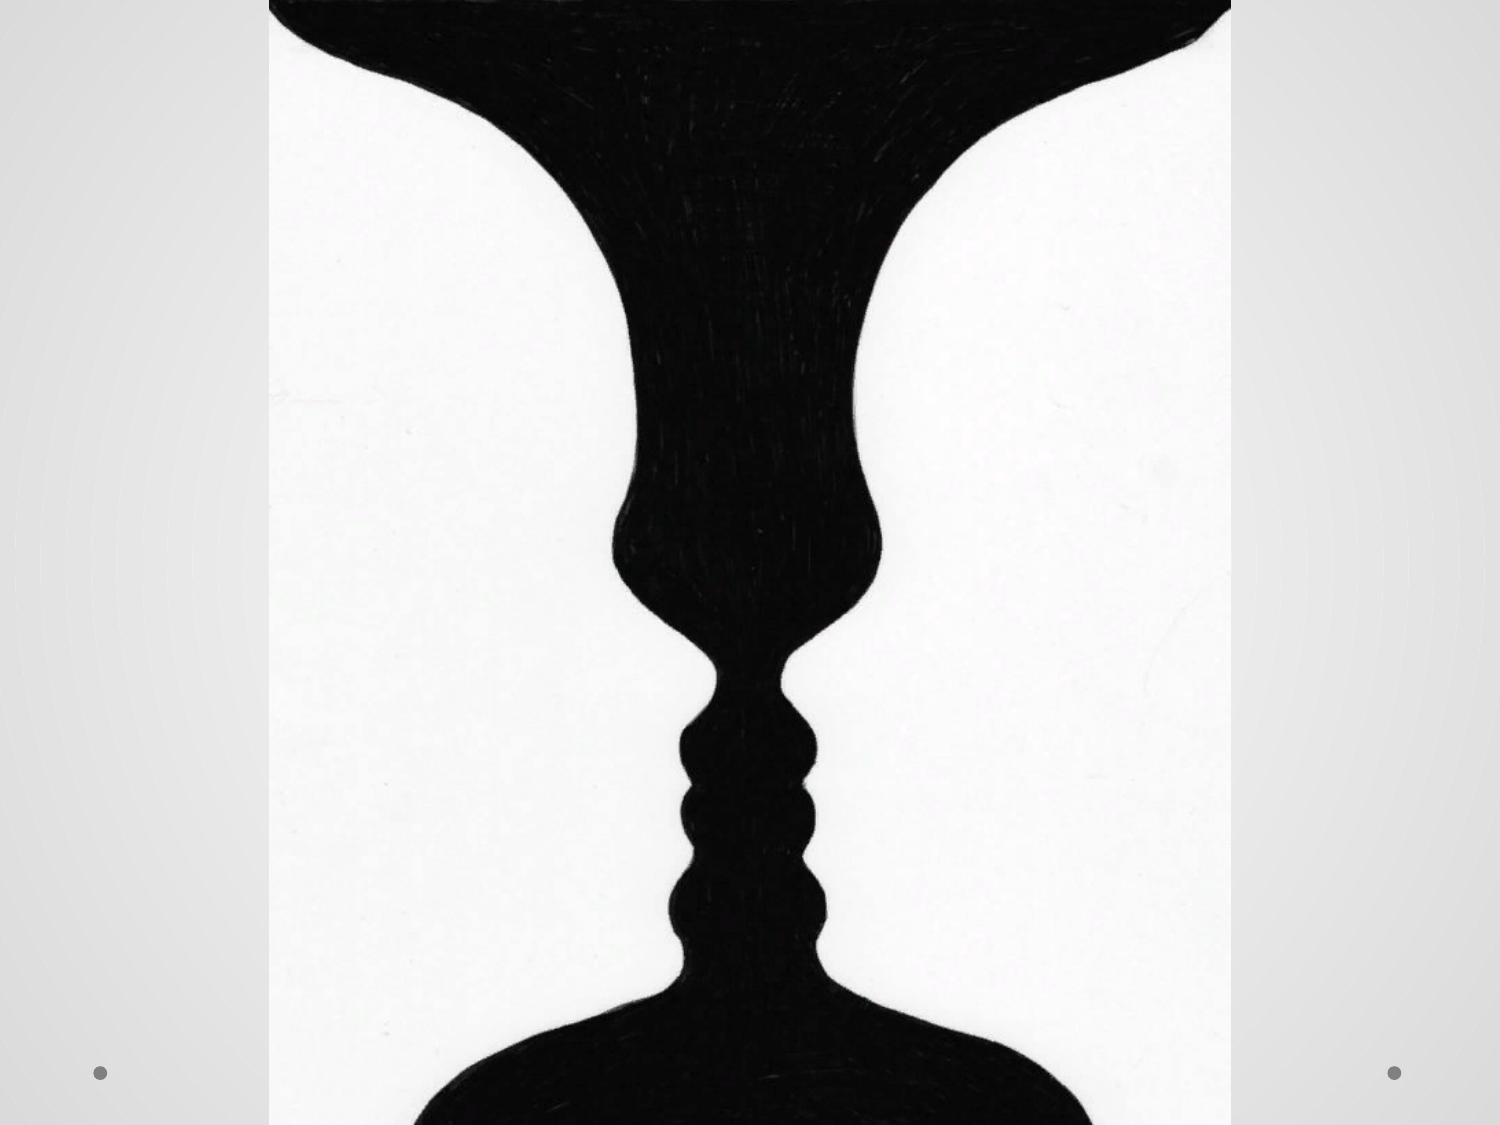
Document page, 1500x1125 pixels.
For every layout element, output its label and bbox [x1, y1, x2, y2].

picture [269, 0, 1231, 1125]
